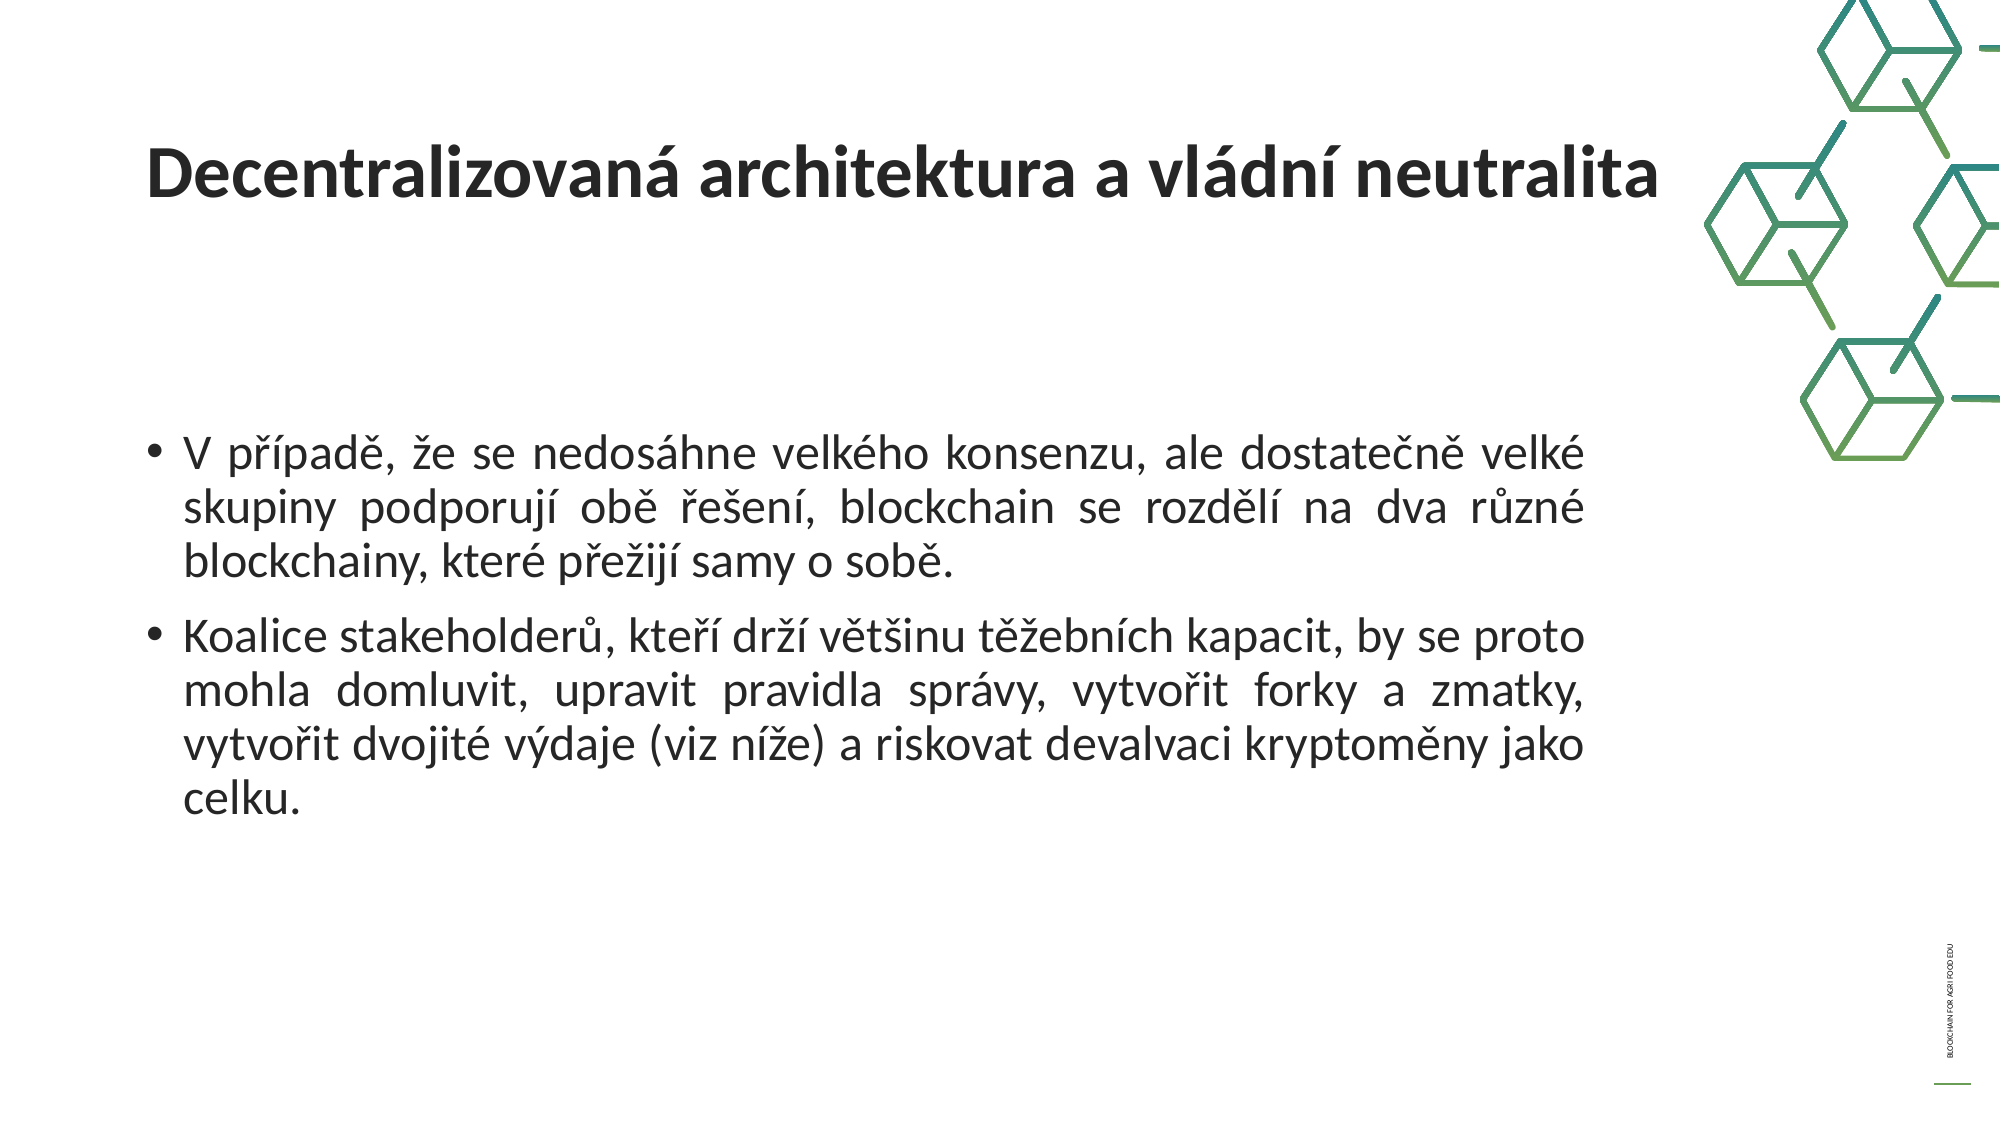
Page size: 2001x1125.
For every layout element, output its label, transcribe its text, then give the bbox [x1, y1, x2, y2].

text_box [1703, 0, 2000, 462]
list Decentralizovaná architektura a vládní neutralita [130, 124, 1698, 257]
list V případě, že se nedosáhne velkého konsenzu, ale dostatečně velké skupiny podporují obě řešení, blockchain se rozdělí na dva různé blockchainy, které přežijí samy o sobě. Koalice stakeholderů, kteří drží většinu těžebních kapacit, by se proto mohla domluvit, upravit pravidla správy, vytvořit forky a zmatky, vytvořit dvojité výdaje (viz níže) a riskovat devalvaci kryptoměny jako celku. [130, 418, 1602, 949]
